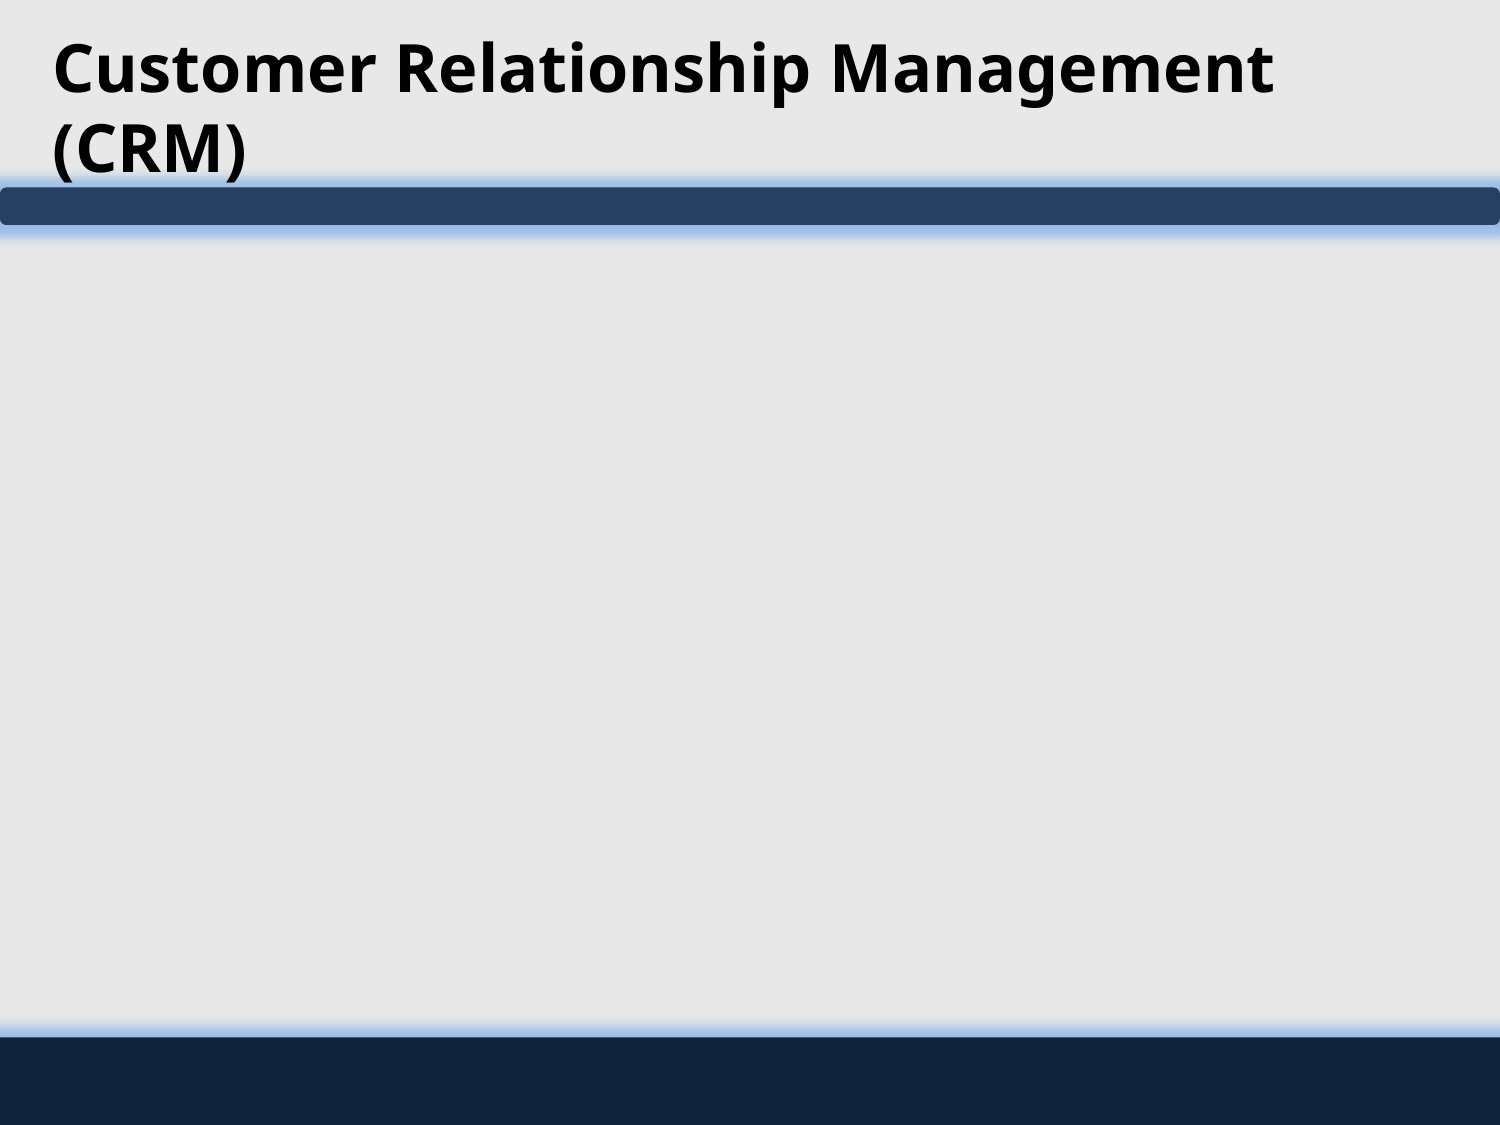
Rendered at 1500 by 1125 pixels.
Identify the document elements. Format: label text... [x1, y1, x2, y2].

title Customer Relationship Management (CRM)‏ [37, 62, 1426, 151]
